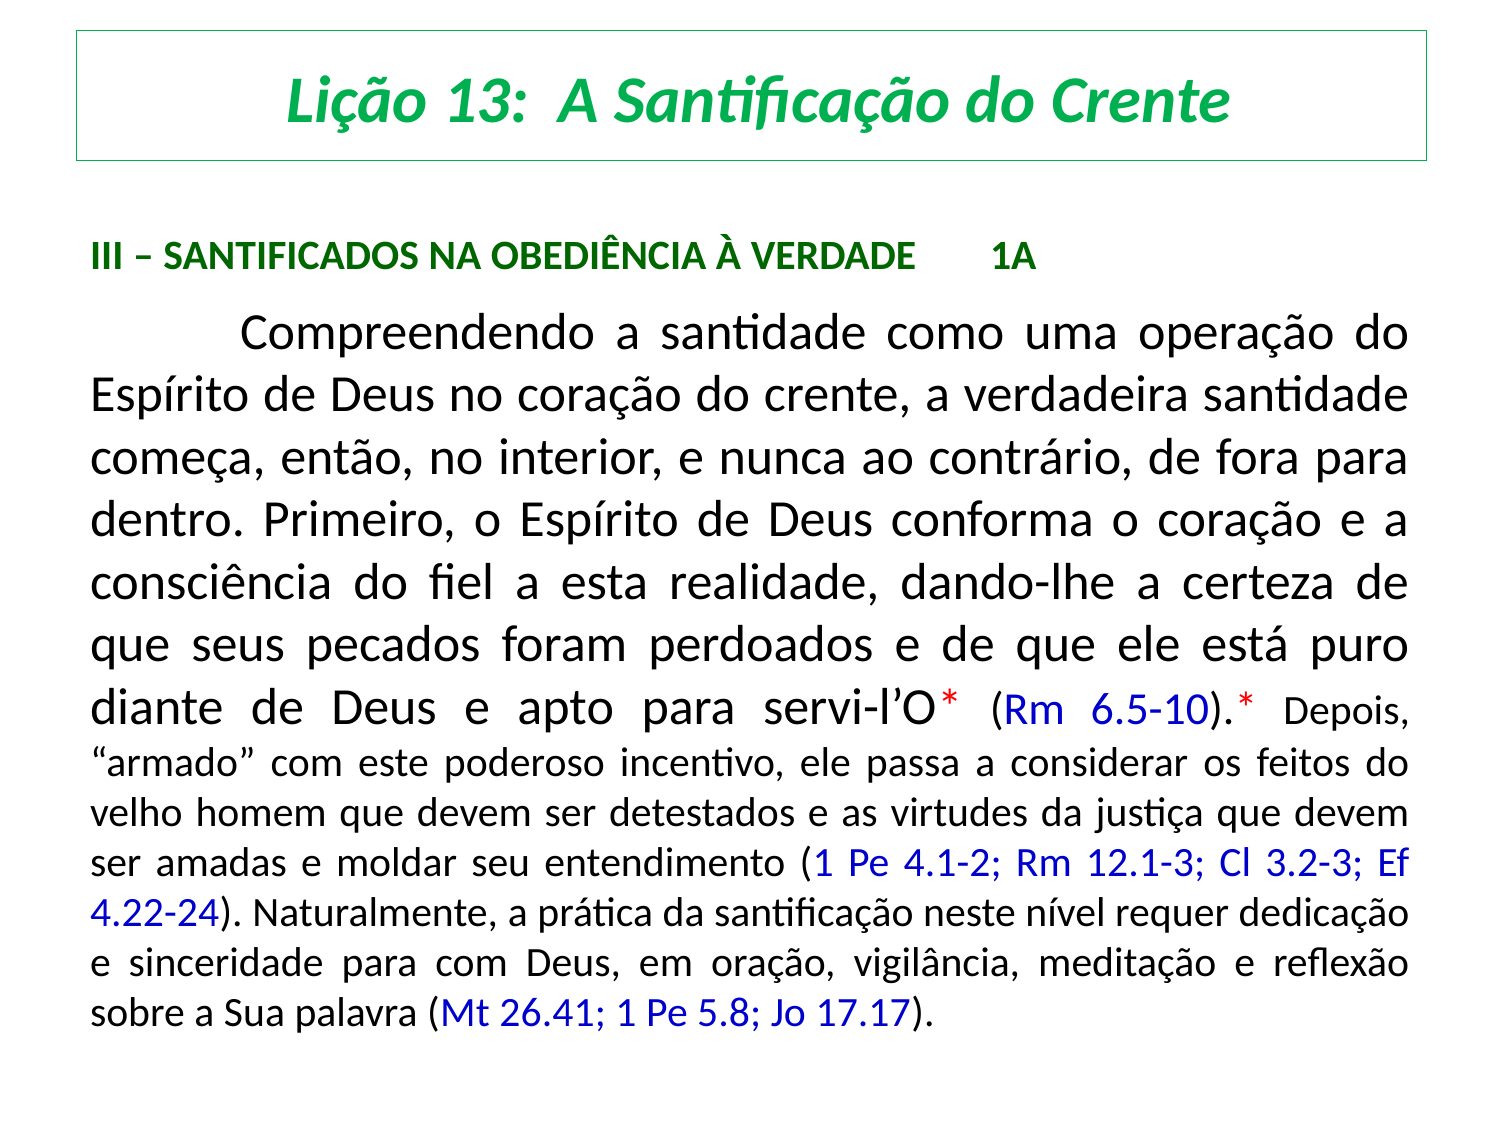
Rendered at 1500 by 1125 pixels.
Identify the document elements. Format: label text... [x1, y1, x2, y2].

list III – SANTIFICADOS NA OBEDIÊNCIA À VERDADE 1a Compreendendo a santidade como uma operação do Espírito de Deus no coração do crente, a verdadeira santidade começa, então, no interior, e nunca ao contrário, de fora para dentro. Primeiro, o Espírito de Deus conforma o coração e a consciência do fiel a esta realidade, dando-lhe a certeza de que seus pecados foram perdoados e de que ele está puro diante de Deus e apto para servi-l’O* (Rm 6.5-10).* Depois, “armado” com este poderoso incentivo, ele passa a considerar os feitos do velho homem que devem ser detestados e as virtudes da justiça que devem ser amadas e moldar seu entendimento (1 Pe 4.1-2; Rm 12.1-3; Cl 3.2-3; Ef 4.22-24). Naturalmente, a prática da santificação neste nível requer dedicação e sinceridade para com Deus, em oração, vigilância, meditação e reflexão sobre a Sua palavra (Mt 26.41; 1 Pe 5.8; Jo 17.17). [75, 219, 1425, 1047]
title Lição 13: A Santificação do Crente [76, 30, 1427, 161]
